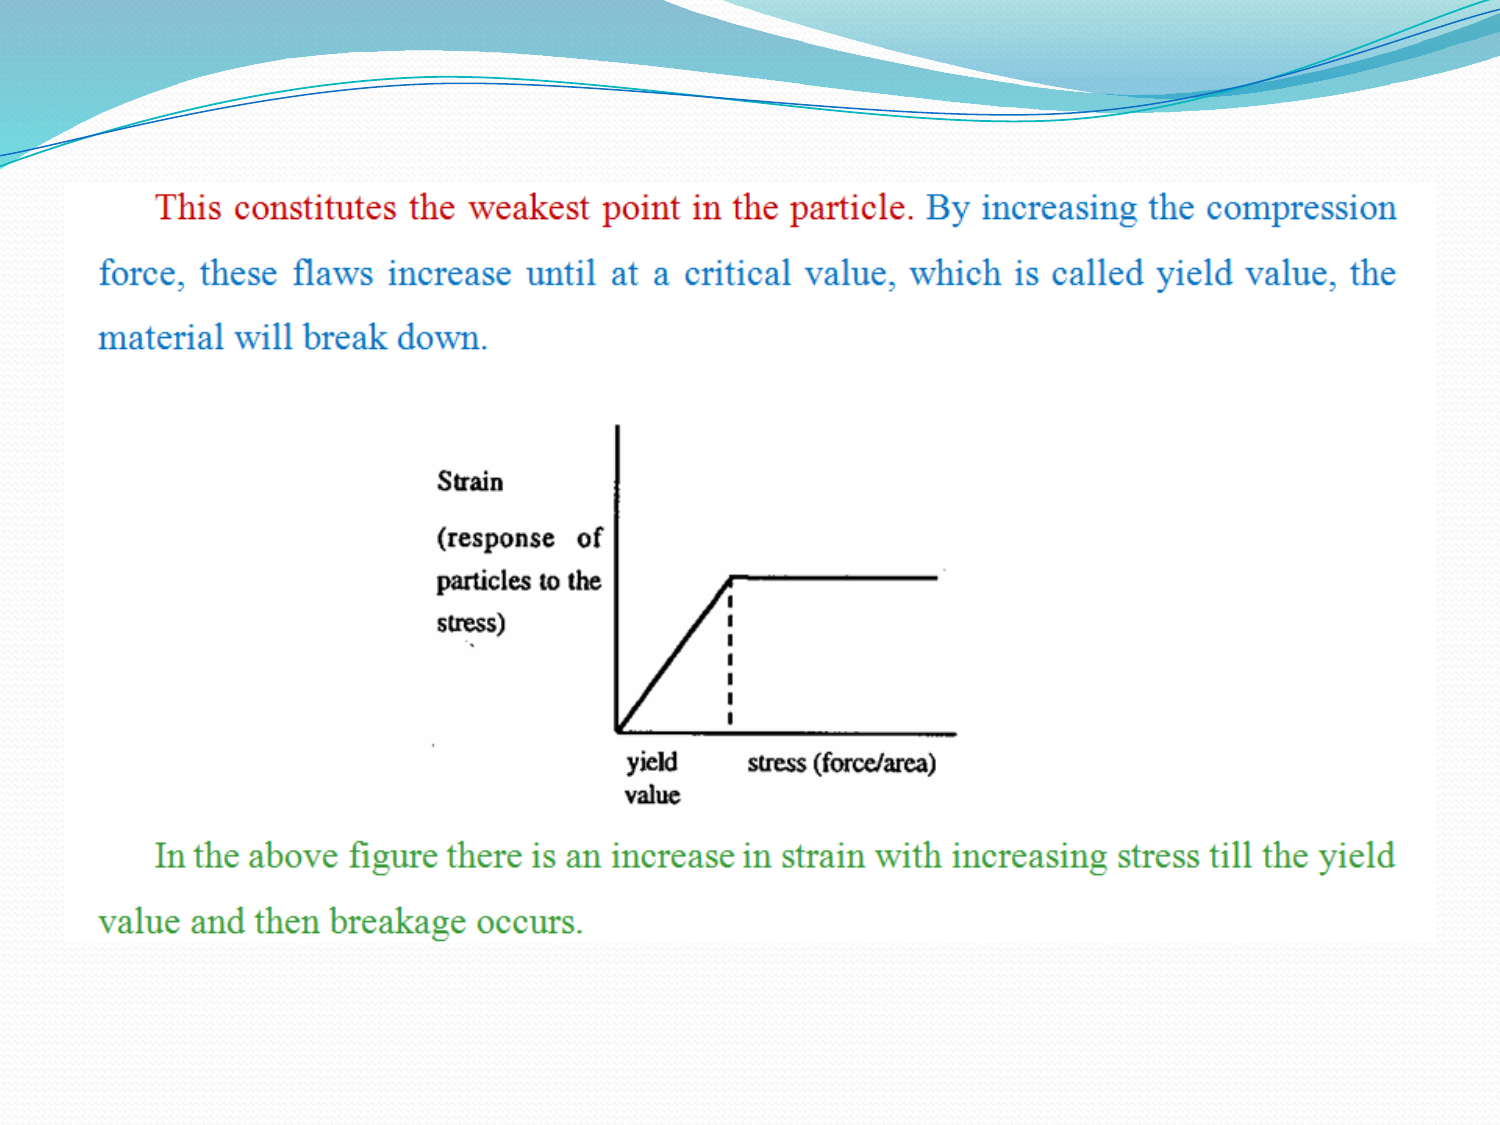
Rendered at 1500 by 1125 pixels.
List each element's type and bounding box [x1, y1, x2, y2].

picture [63, 182, 1437, 943]
